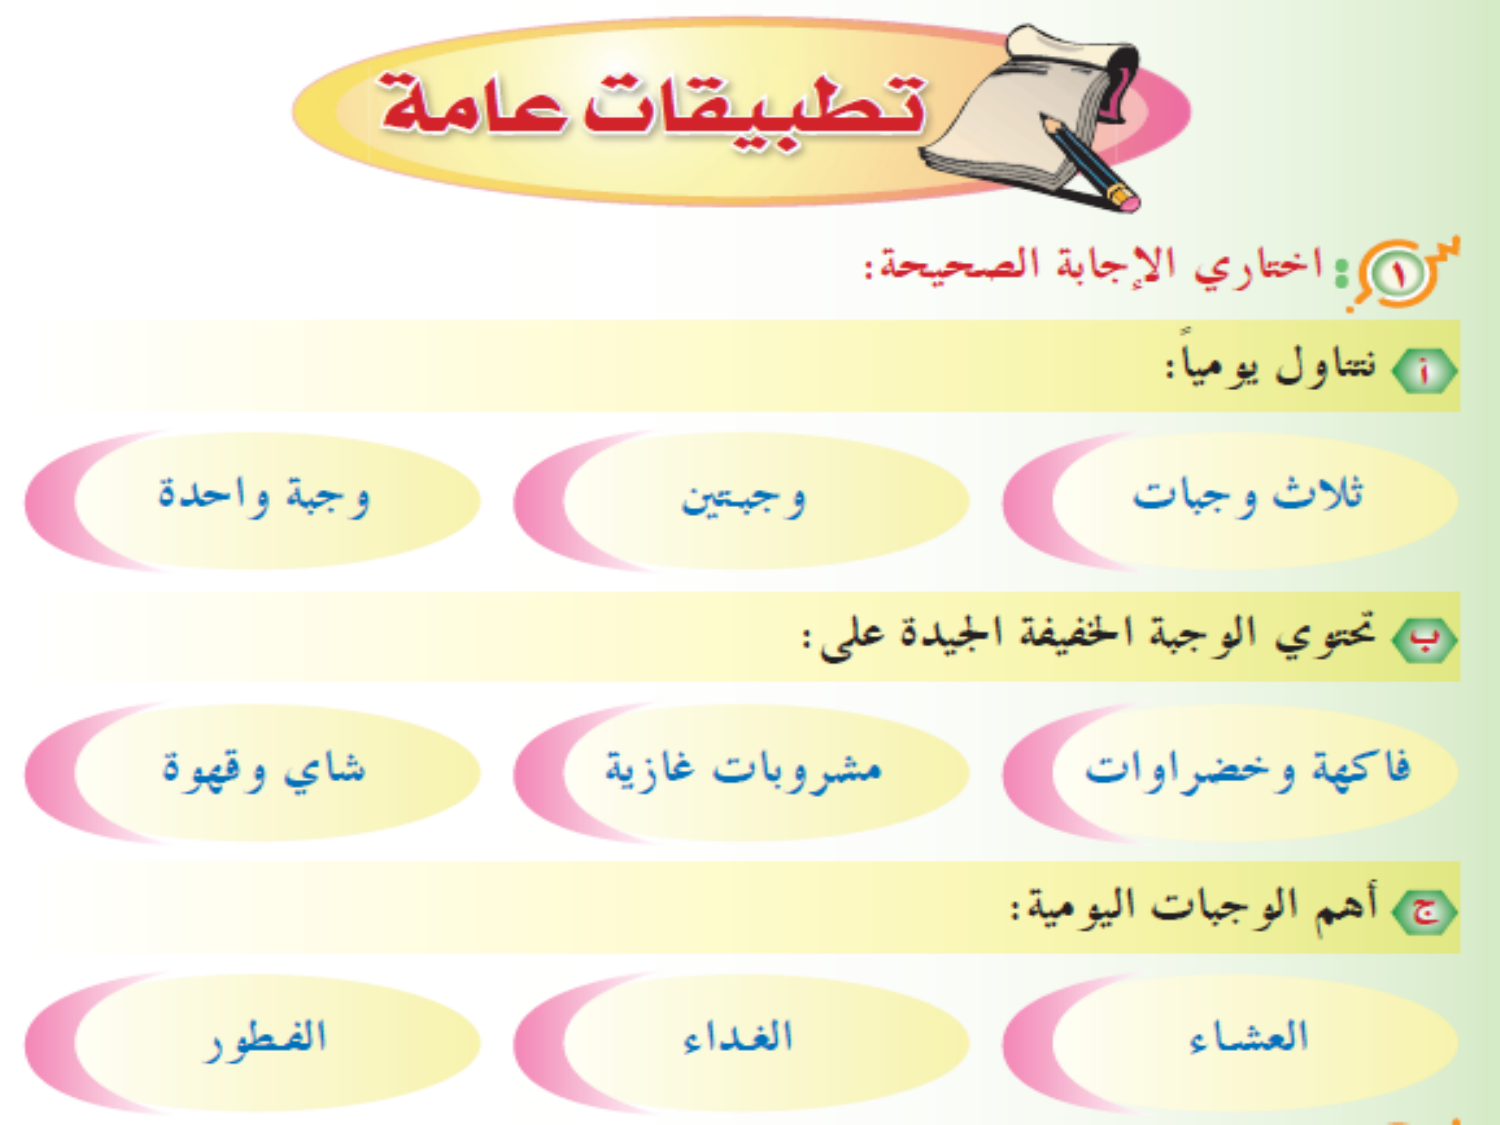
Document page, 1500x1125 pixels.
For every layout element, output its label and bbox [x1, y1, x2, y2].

list [0, 0, 1500, 1125]
